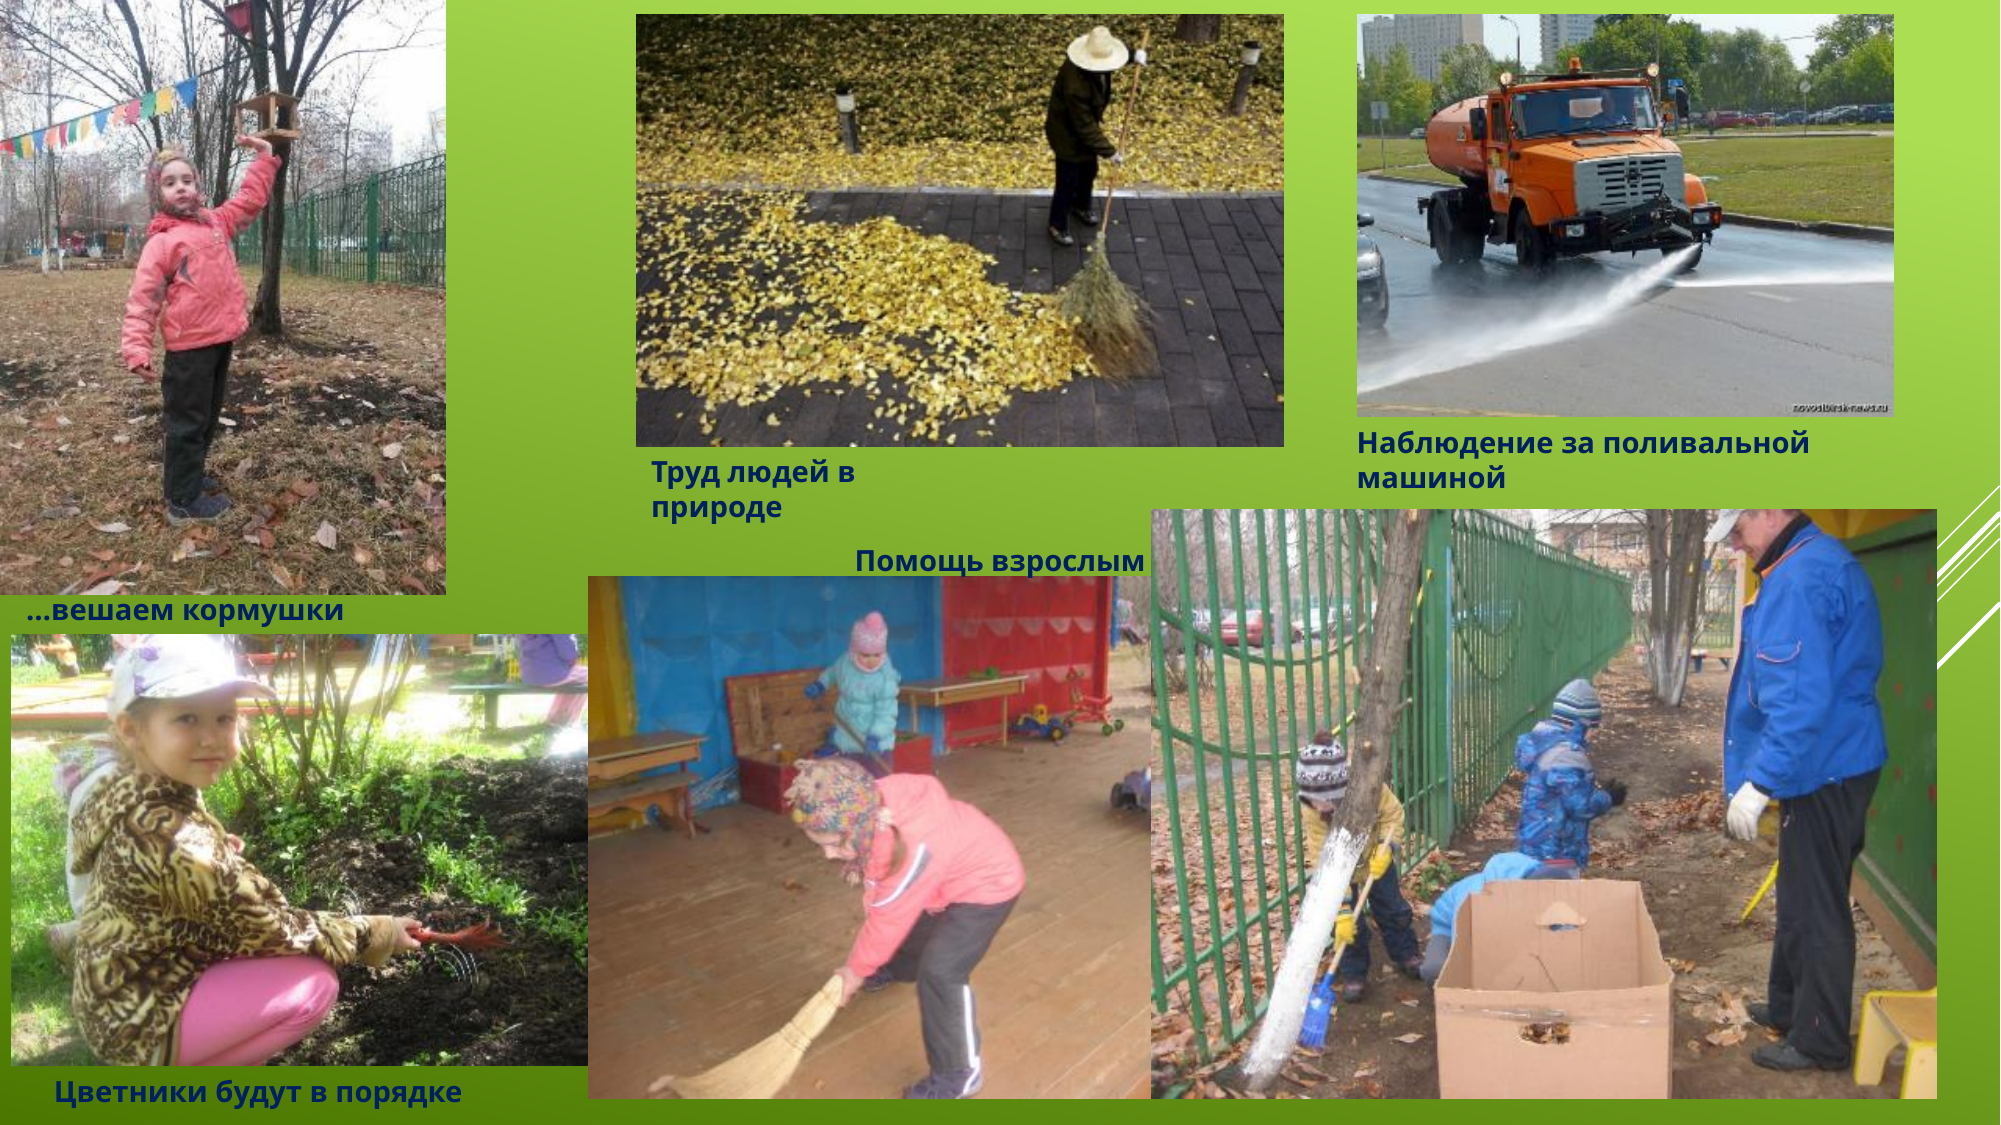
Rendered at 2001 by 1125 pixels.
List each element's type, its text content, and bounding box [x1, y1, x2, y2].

text_box Труд людей в природе [636, 447, 1004, 532]
picture [635, 14, 1284, 447]
picture [0, 0, 447, 595]
picture [11, 509, 1937, 1099]
text_box …вешаем кормушки [11, 595, 379, 634]
text_box Наблюдение за поливальной машиной [1341, 416, 1977, 502]
picture [1357, 14, 1894, 417]
text_box Цветники будут в порядке [39, 1067, 479, 1116]
text_box Помощь взрослым [839, 535, 1151, 576]
